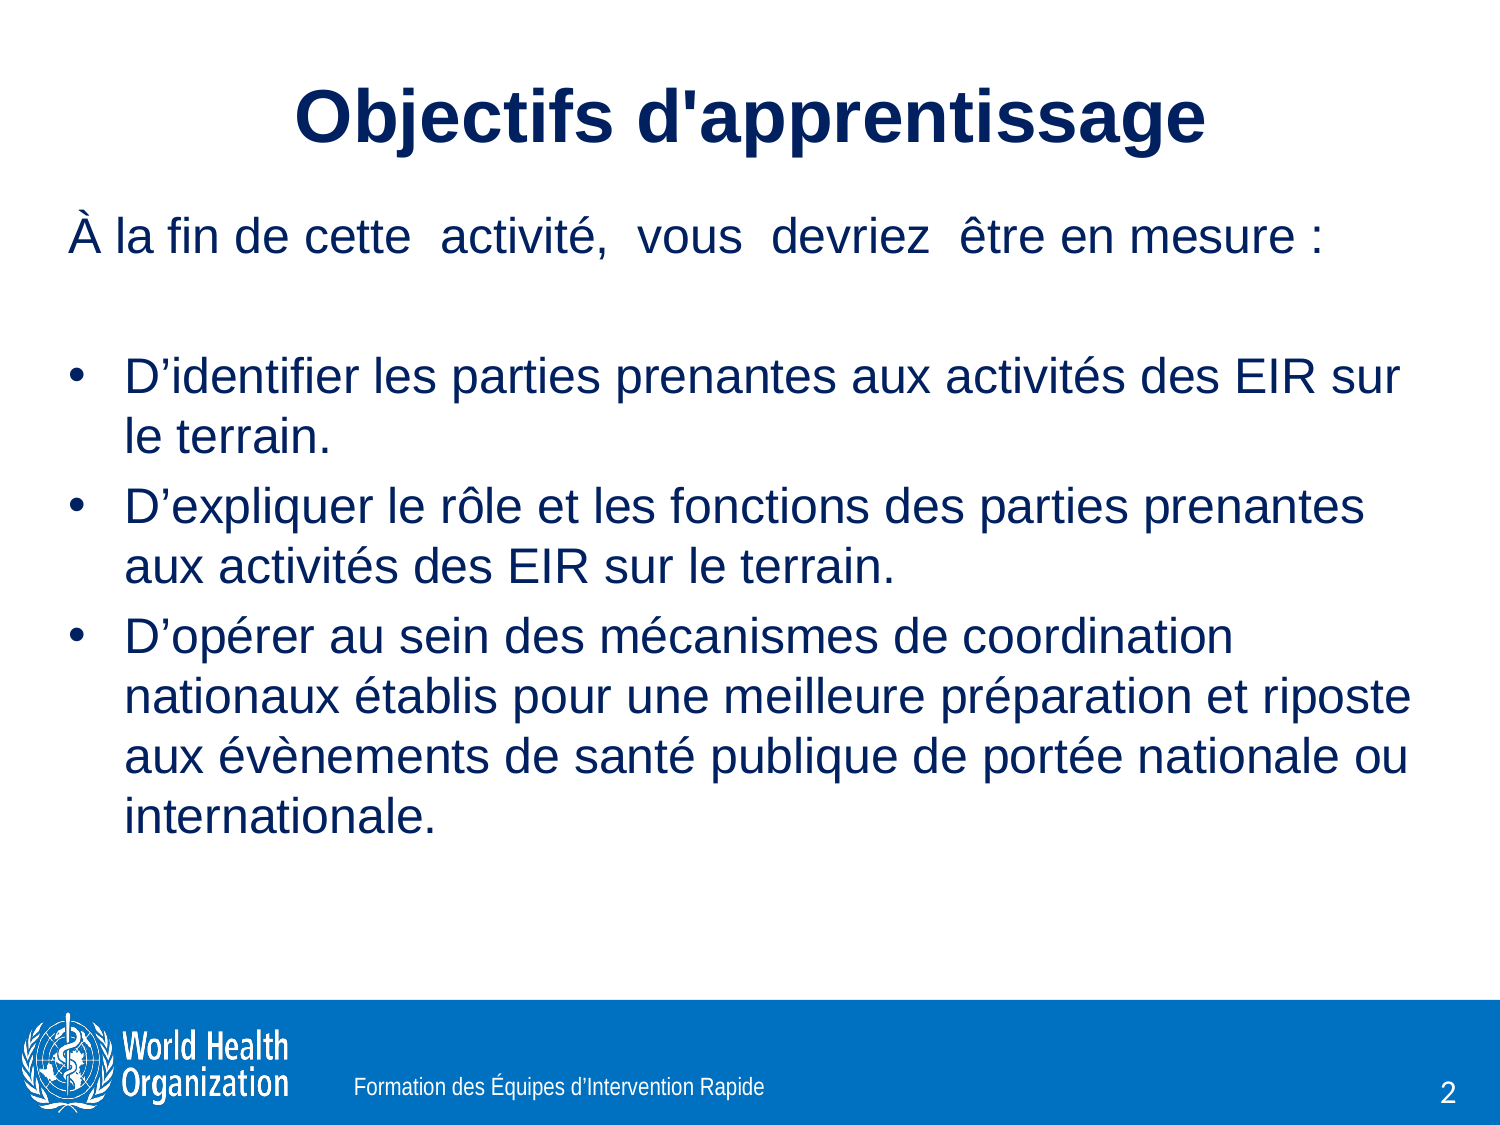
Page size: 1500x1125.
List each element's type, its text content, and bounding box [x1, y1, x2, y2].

picture [21, 1012, 288, 1113]
title Objectifs d'apprentissage [76, 19, 1427, 196]
list À la fin de cette activité, vous devriez être en mesure : D’identifier les parties prenantes aux activités des EIR sur le terrain. D’expliquer le rôle et les fonctions des parties prenantes aux activités des EIR sur le terrain. D’opérer au sein des mécanismes de coordination nationaux établis pour une meilleure préparation et riposte aux évènements de santé publique de portée nationale ou internationale. [53, 196, 1459, 1024]
